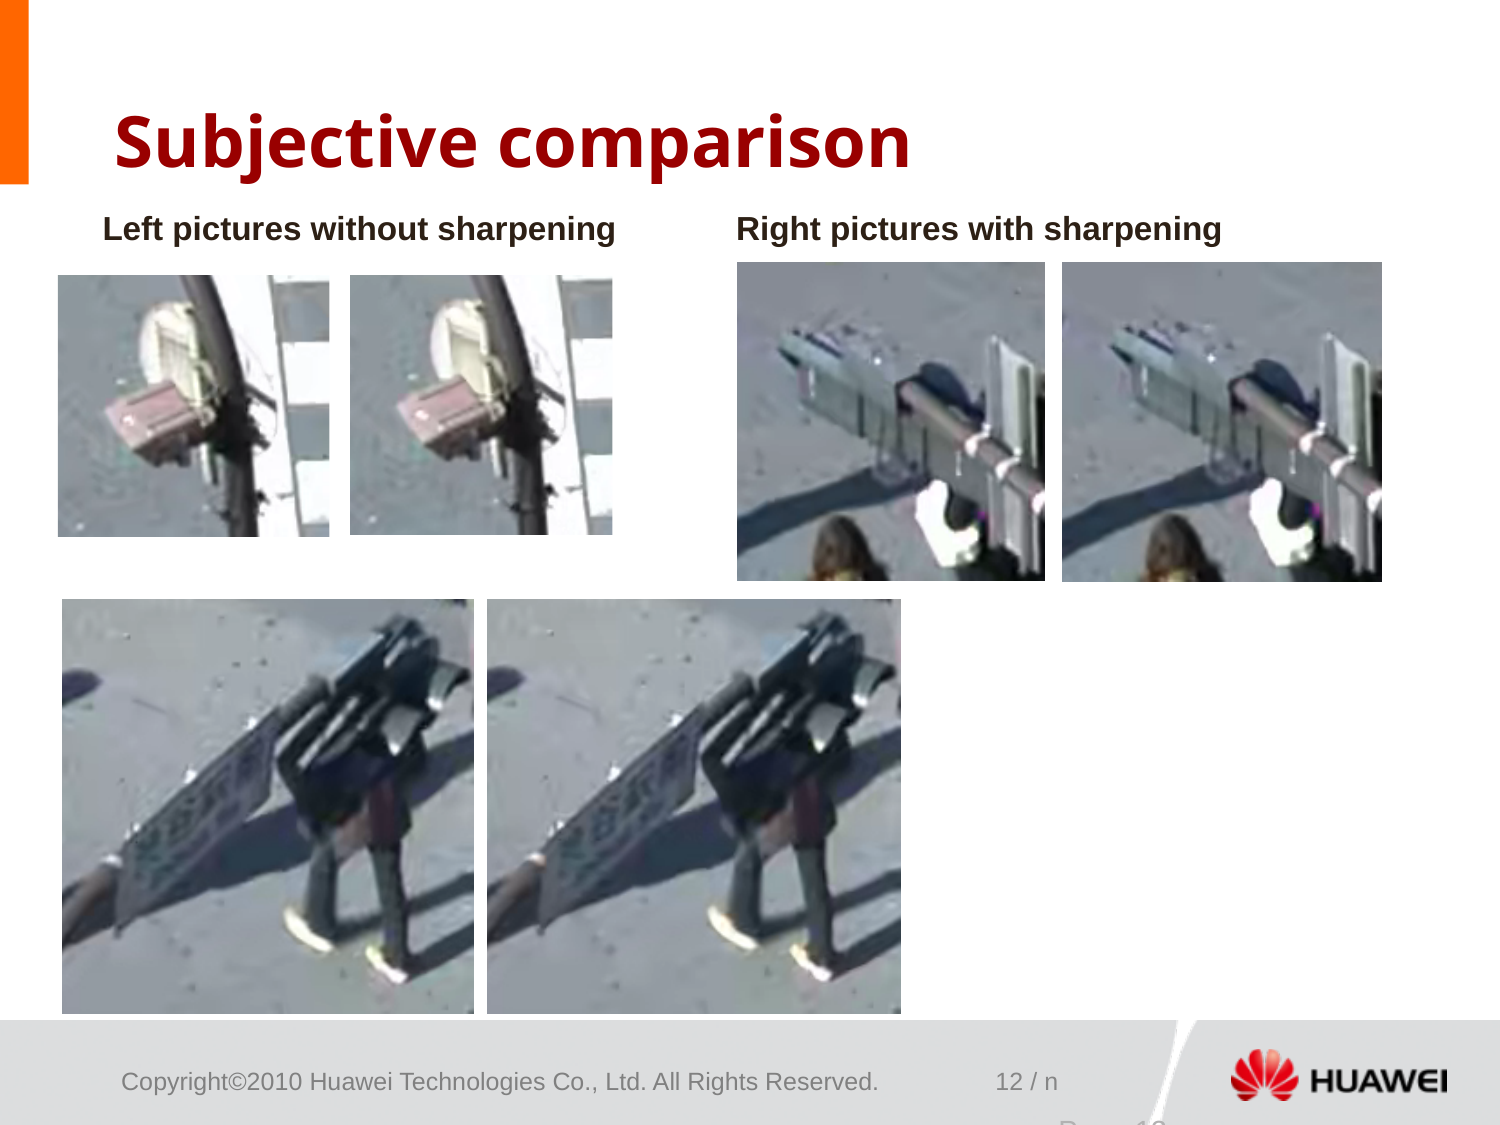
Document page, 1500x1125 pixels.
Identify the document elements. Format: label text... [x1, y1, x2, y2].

picture [737, 262, 1045, 581]
picture [487, 599, 902, 1014]
slide_number Page 12 [1043, 1070, 1211, 1125]
title Subjective comparison [99, 45, 1447, 233]
picture [1062, 262, 1382, 582]
picture [61, 599, 475, 1014]
picture [349, 274, 613, 536]
picture [57, 274, 330, 537]
list Left pictures without sharpening Right pictures with sharpening [87, 200, 1428, 288]
picture [0, 1020, 1500, 1125]
